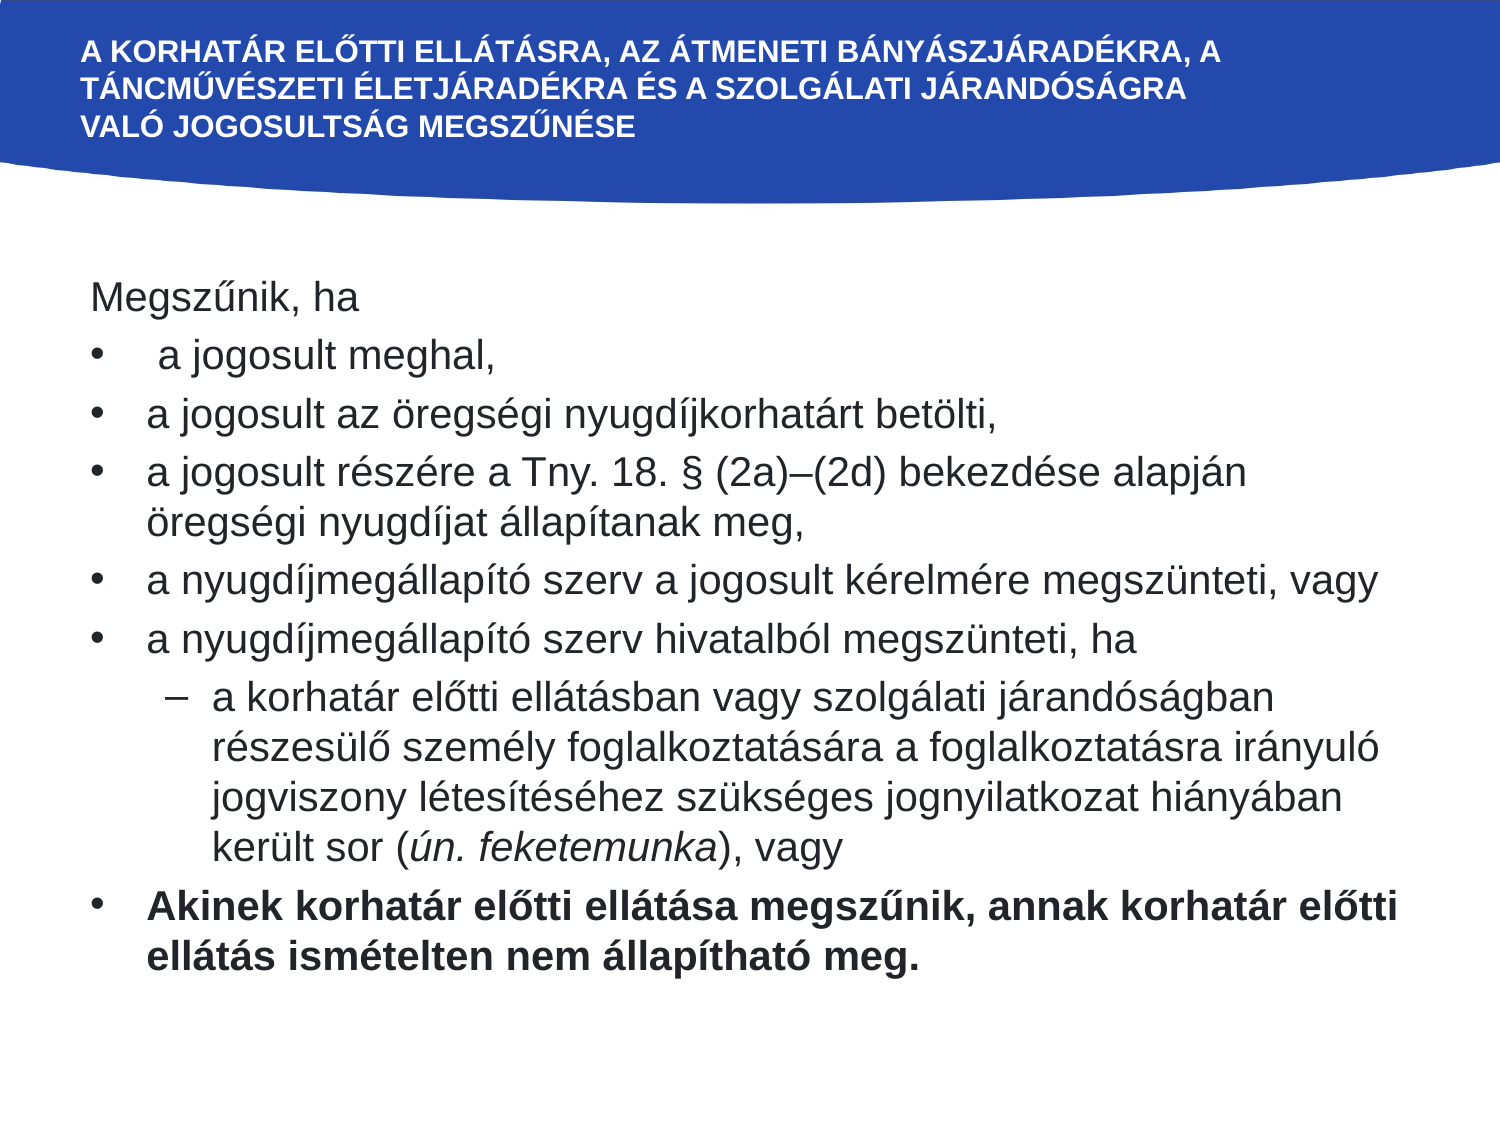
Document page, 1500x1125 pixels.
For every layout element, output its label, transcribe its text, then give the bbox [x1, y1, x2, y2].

title A korhatár előtti ellátásra, az átmeneti bányászjáradékra, a táncművészeti életjáradékra és a szolgálati járandóságra való jogosultság megszűnése [64, 21, 1256, 193]
list Megszűnik, ha a jogosult meghal, a jogosult az öregségi nyugdíjkorhatárt betölti, a jogosult részére a Tny. 18. § (2a)–(2d) bekezdése alapján öregségi nyugdíjat állapítanak meg, a nyugdíjmegállapító szerv a jogosult kérelmére megszünteti, vagy a nyugdíjmegállapító szerv hivatalból megszünteti, ha a korhatár előtti ellátásban vagy szolgálati járandóságban részesülő személy foglalkoztatására a foglalkoztatásra irányuló jogviszony létesítéséhez szükséges jognyilatkozat hiányában került sor (ún. feketemunka), vagy Akinek korhatár előtti ellátása megszűnik, annak korhatár előtti ellátás ismételten nem állapítható meg. [75, 262, 1425, 1005]
picture [0, 0, 1500, 1125]
